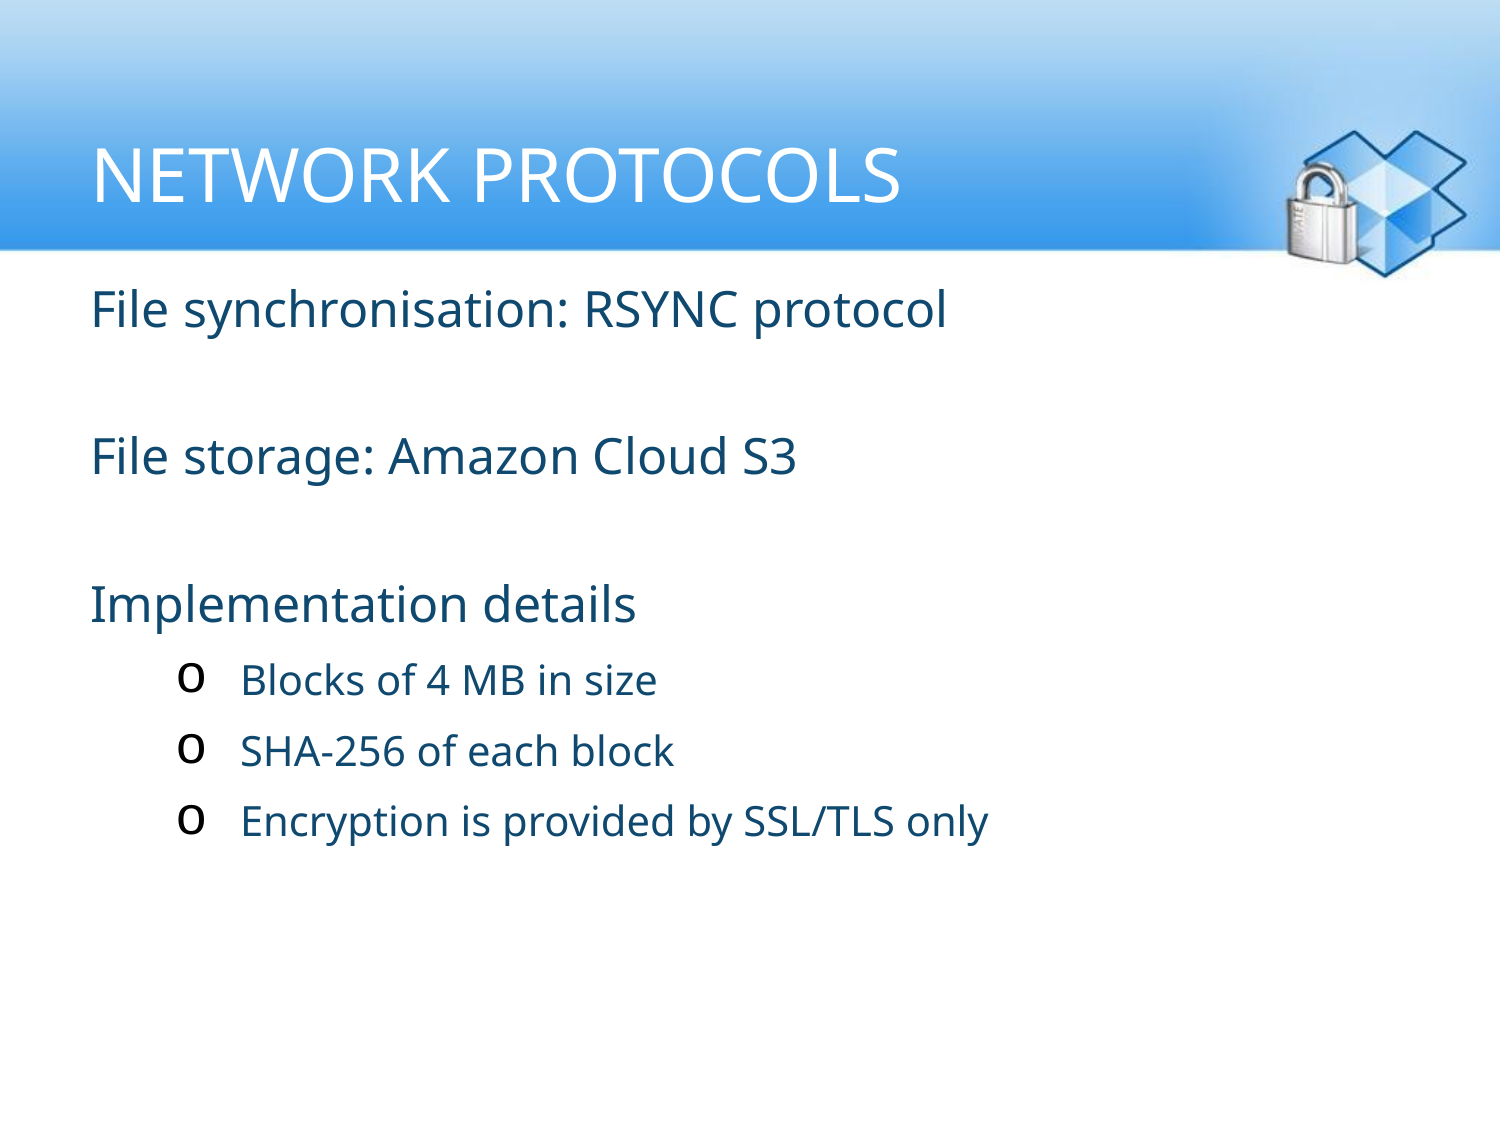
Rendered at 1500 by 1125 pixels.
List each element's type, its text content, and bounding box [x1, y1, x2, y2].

picture [0, 0, 1500, 1125]
list File synchronisation: RSYNC protocol File storage: Amazon Cloud S3 Implementation details Blocks of 4 MB in size SHA-256 of each block Encryption is provided by SSL/TLS only [75, 262, 1425, 1078]
title Network protocols [75, 45, 1425, 233]
